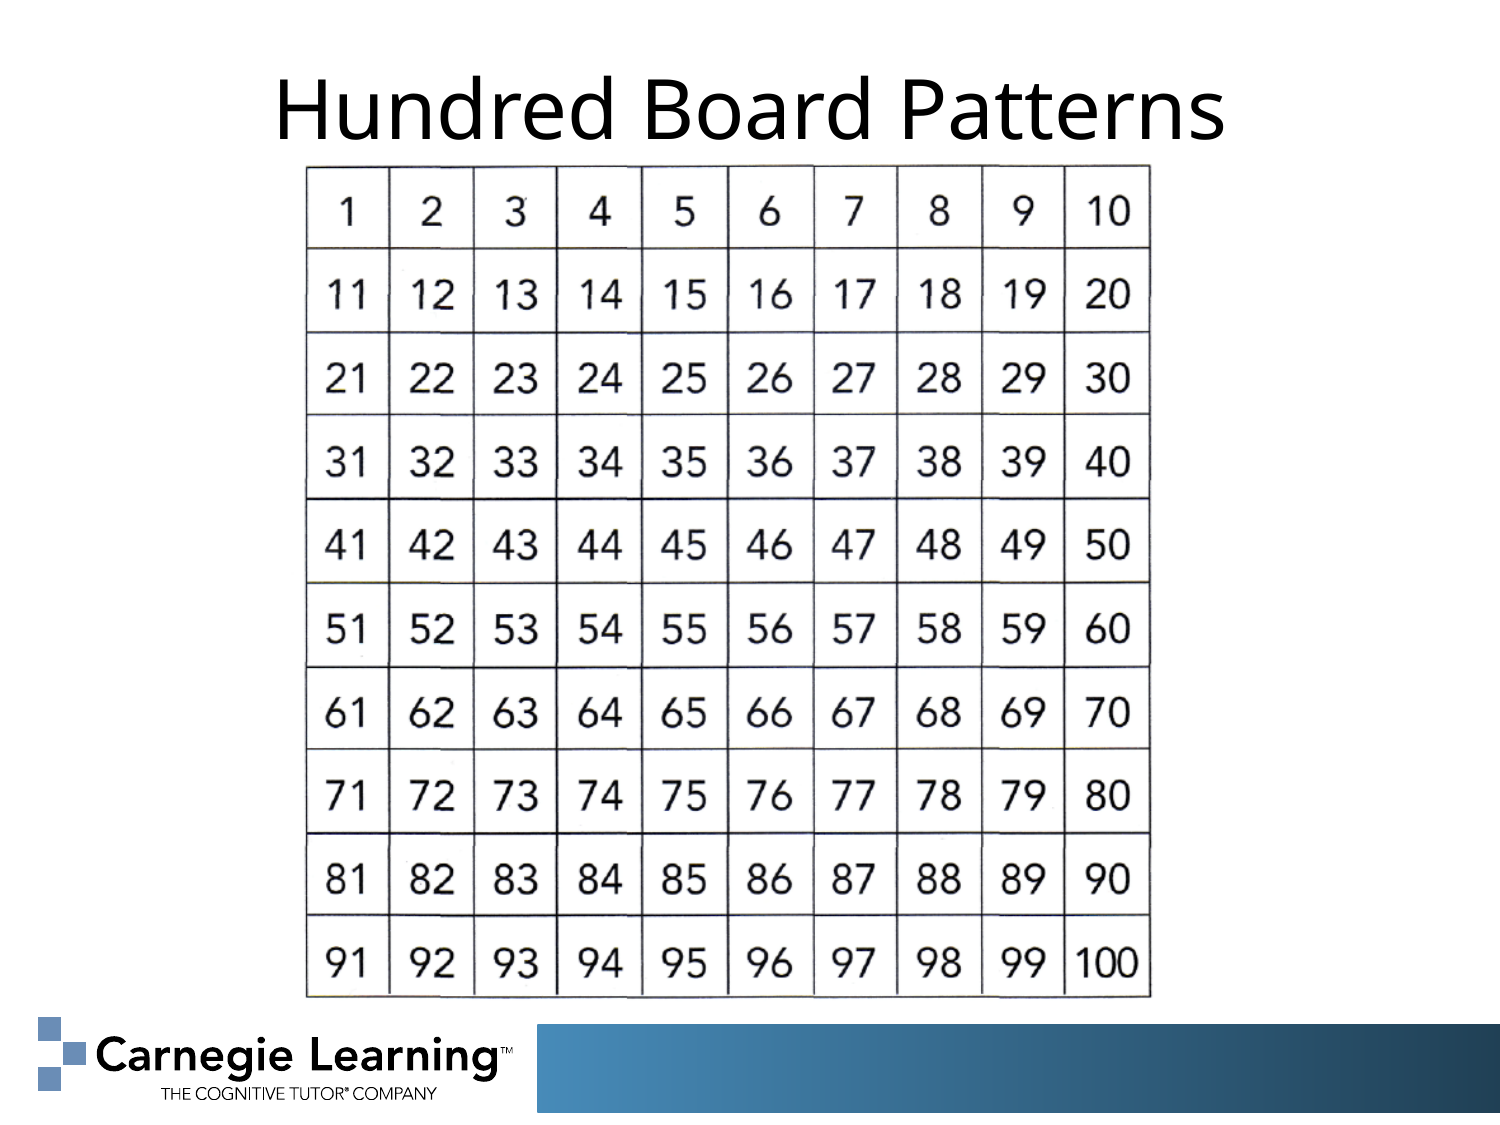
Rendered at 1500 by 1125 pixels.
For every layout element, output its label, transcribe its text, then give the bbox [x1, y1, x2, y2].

title Hundred Board Patterns [37, 12, 1463, 201]
picture [287, 162, 1163, 1013]
